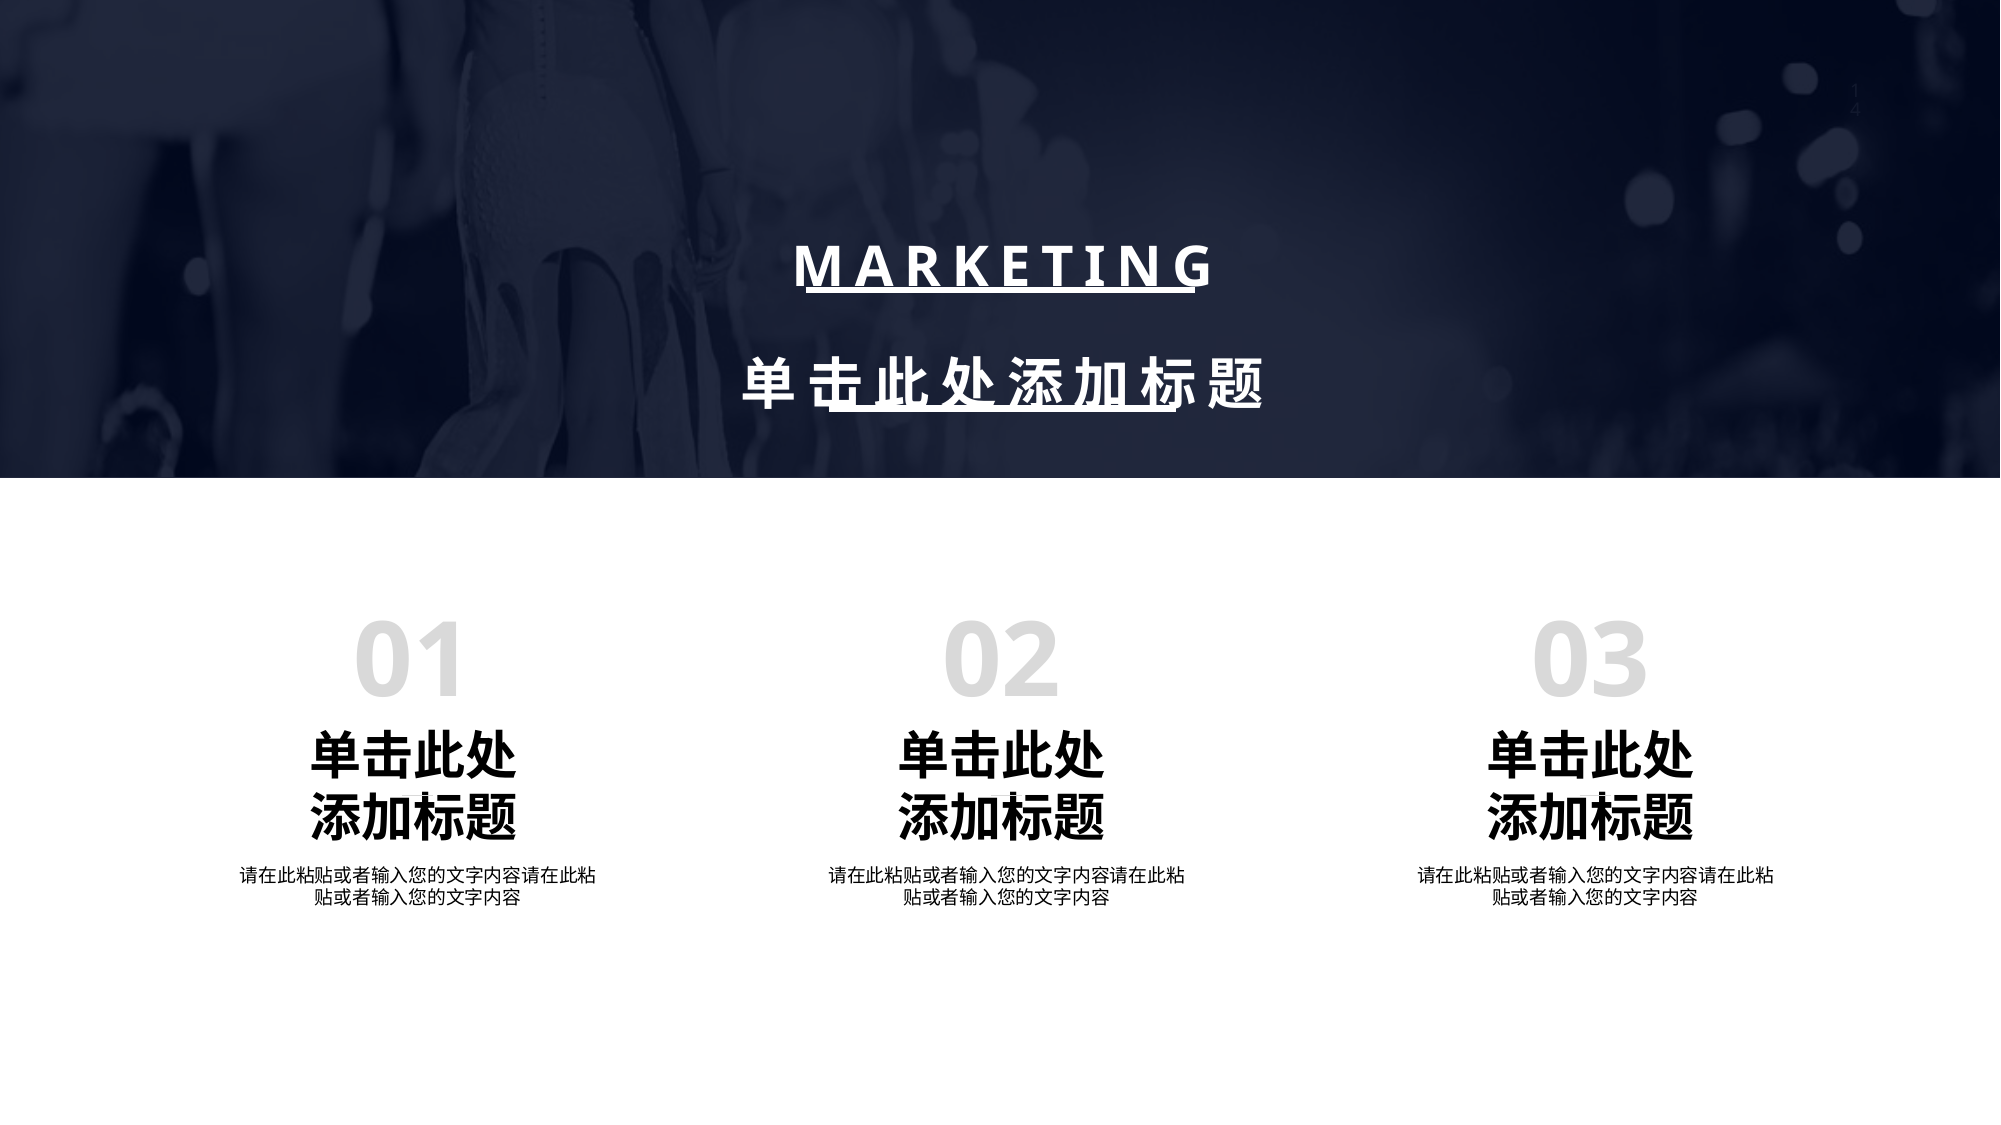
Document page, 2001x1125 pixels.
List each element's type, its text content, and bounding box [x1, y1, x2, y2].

text_box 03 [1527, 584, 1655, 714]
text_box 单击此处 添加标题 [894, 714, 1110, 855]
text_box 单击此处 添加标题 [1482, 714, 1699, 855]
picture [0, 0, 2000, 477]
text_box 请在此粘贴或者输入您的文字内容请在此粘贴或者输入您的文字内容 [229, 854, 607, 918]
text_box 请在此粘贴或者输入您的文字内容请在此粘贴或者输入您的文字内容 [817, 854, 1196, 918]
text_box 01 [349, 584, 477, 714]
text_box 单击此处 添加标题 [305, 714, 521, 855]
text_box 请在此粘贴或者输入您的文字内容请在此粘贴或者输入您的文字内容 [1406, 854, 1784, 918]
text_box 02 [938, 584, 1066, 714]
